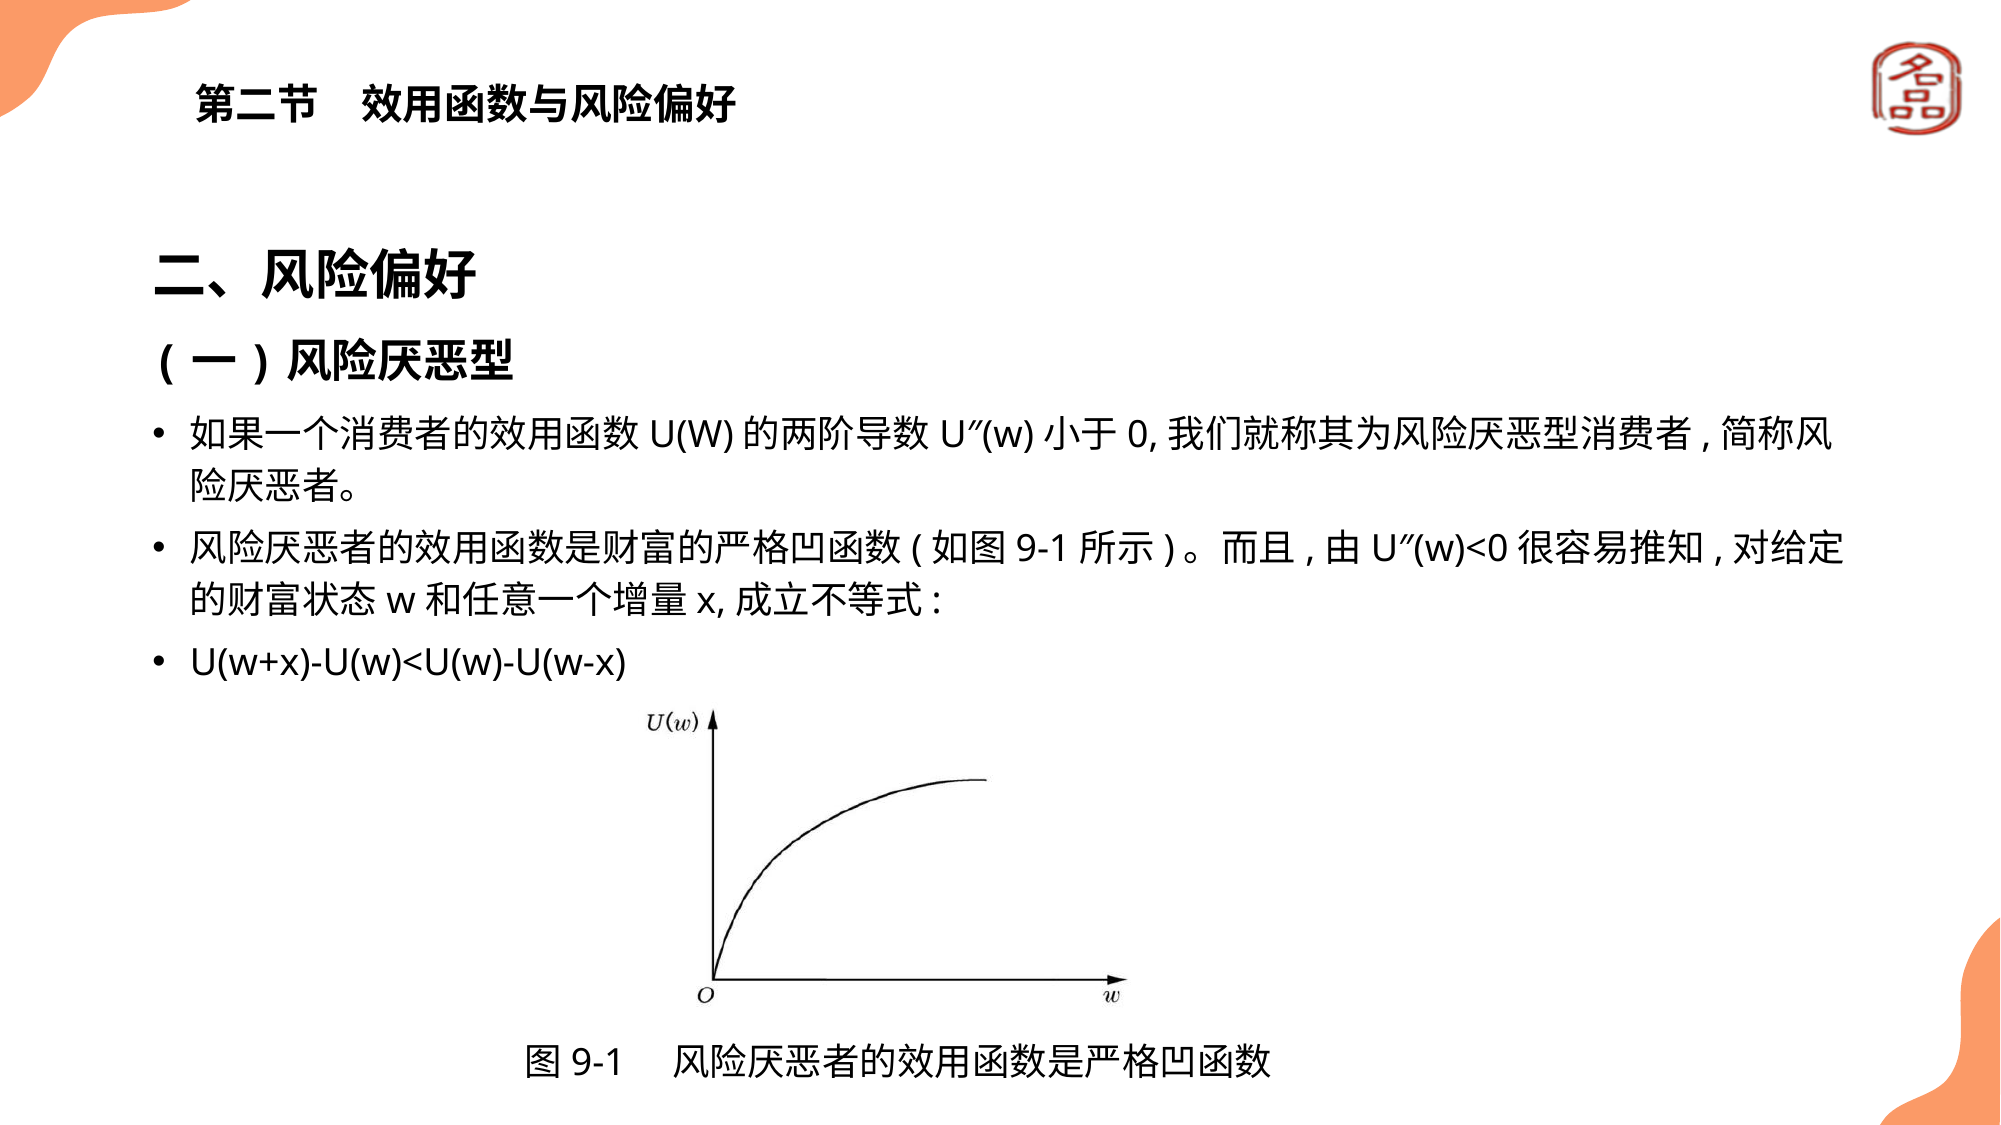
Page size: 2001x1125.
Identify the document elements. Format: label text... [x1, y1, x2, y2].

title 第二节 效用函数与风险偏好 [137, 60, 1863, 152]
picture [1861, 10, 1990, 147]
list 二、风险偏好 (一)风险厌恶型 如果一个消费者的效用函数U(W)的两阶导数U″(w)小于0,我们就称其为风险厌恶型消费者,简称风险厌恶者。 风险厌恶者的效用函数是财富的严格凹函数(如图9-1所示)。而且,由U″(w)<0很容易推知,对给定的财富状态w和任意一个增量x,成立不等式: U(w+x)-U(w)<U(w)-U(w-x) [137, 217, 1863, 1031]
picture [319, 702, 1456, 1008]
text_box 图9-1 风险厌恶者的效用函数是严格凹函数 [509, 1030, 1343, 1091]
